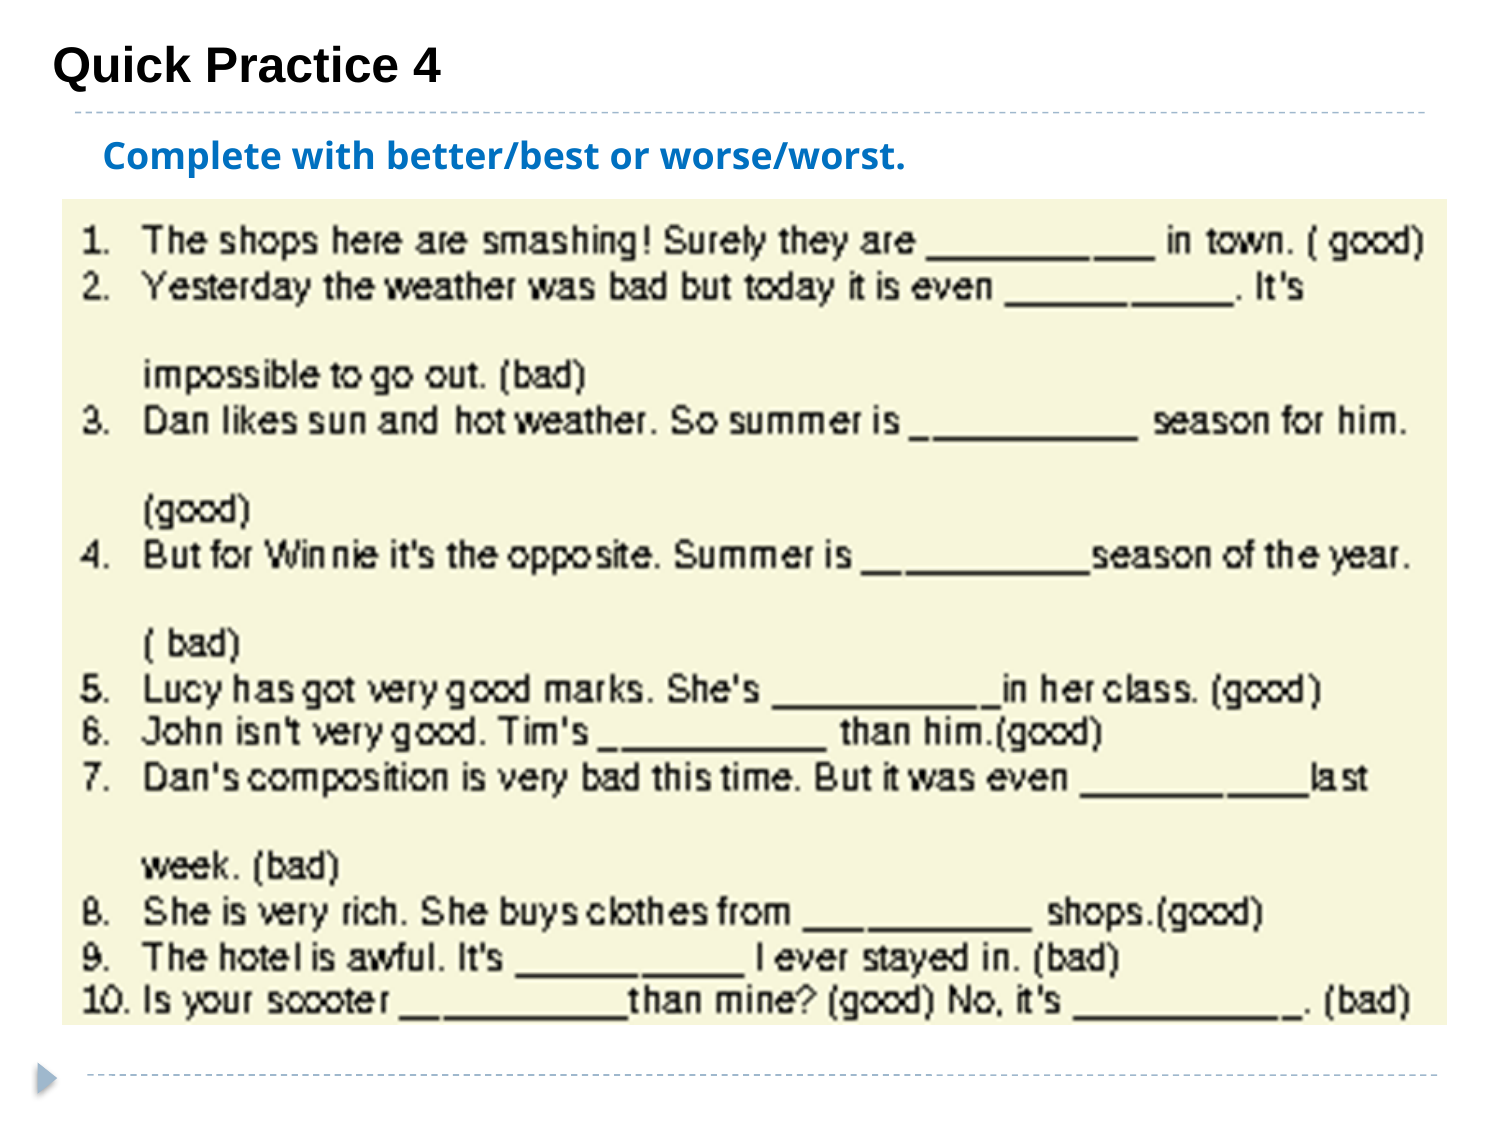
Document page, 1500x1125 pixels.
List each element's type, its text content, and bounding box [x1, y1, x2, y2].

picture [62, 199, 1447, 1026]
title Quick Practice 4 [37, 24, 1463, 100]
text_box Complete with better/best or worse/worst. [87, 124, 1400, 185]
